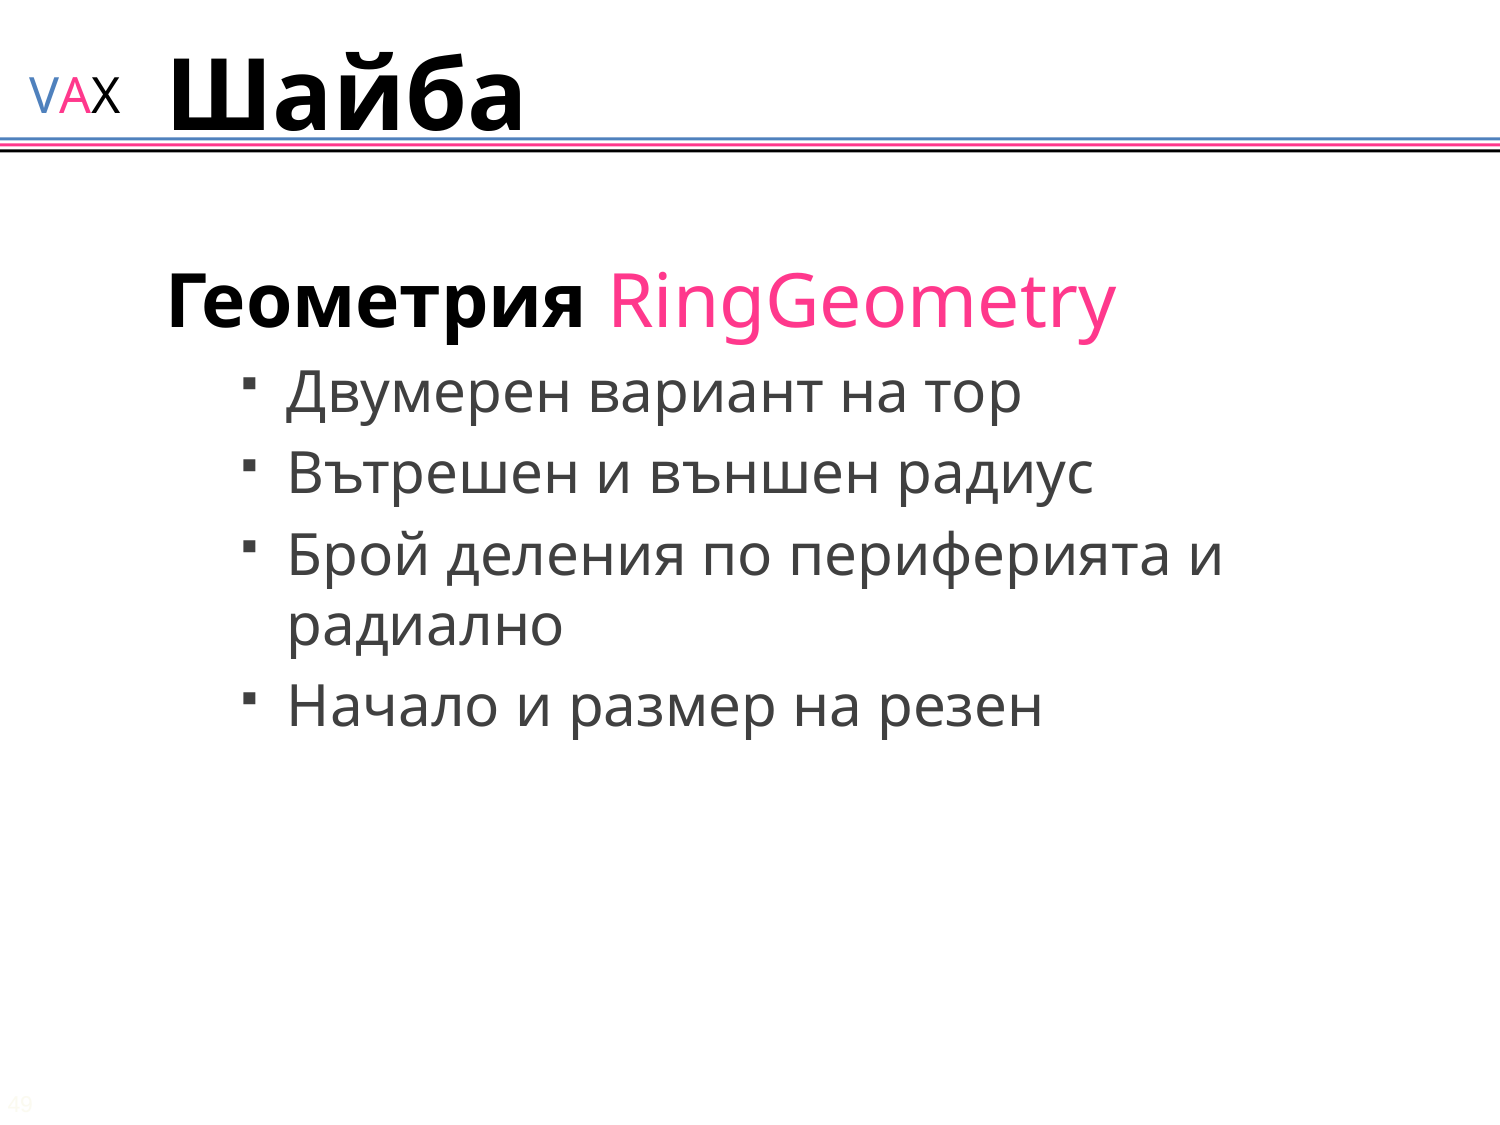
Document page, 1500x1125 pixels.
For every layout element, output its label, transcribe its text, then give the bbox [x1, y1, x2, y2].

title Шайба [0, 37, 1500, 144]
list Геометрия RingGeometry Двумерен вариант на тор Вътрешен и външен радиус Брой деления по периферията и радиално Начало и размер на резен [150, 200, 1488, 1113]
